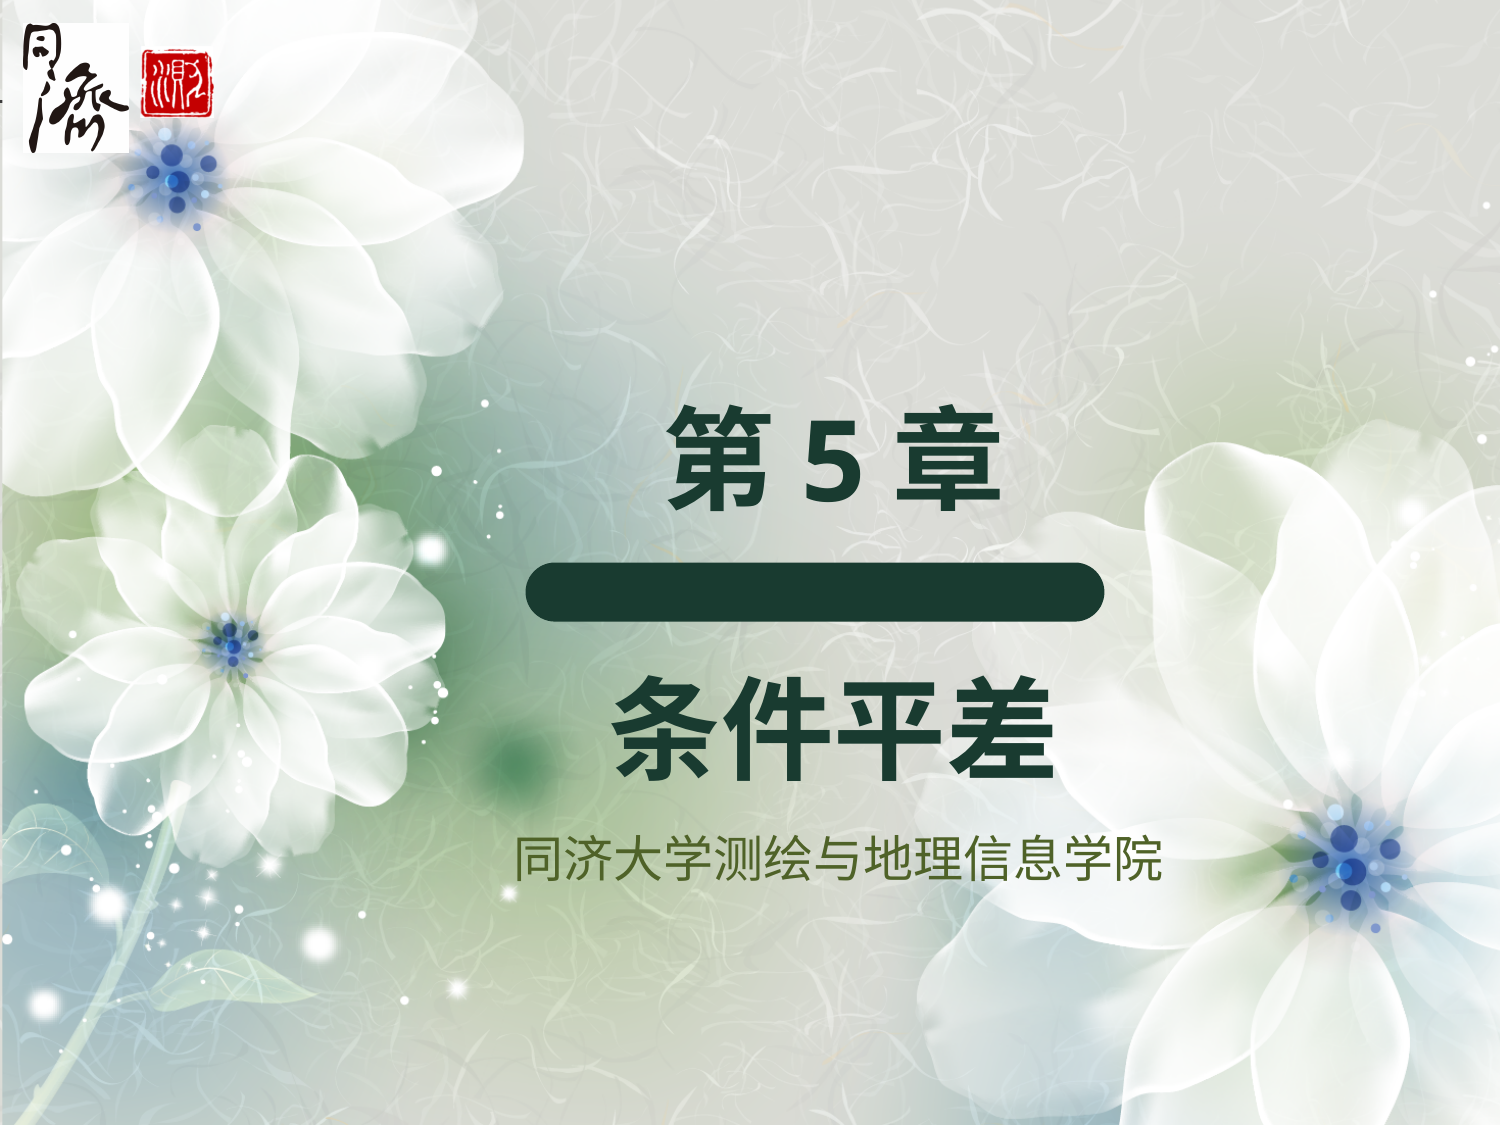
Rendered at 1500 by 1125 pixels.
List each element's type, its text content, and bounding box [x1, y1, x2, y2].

title 第5章 条件平差 [304, 222, 1363, 962]
picture [0, 0, 1500, 1125]
text_box 同济大学测绘与地理信息学院 [480, 820, 1179, 895]
